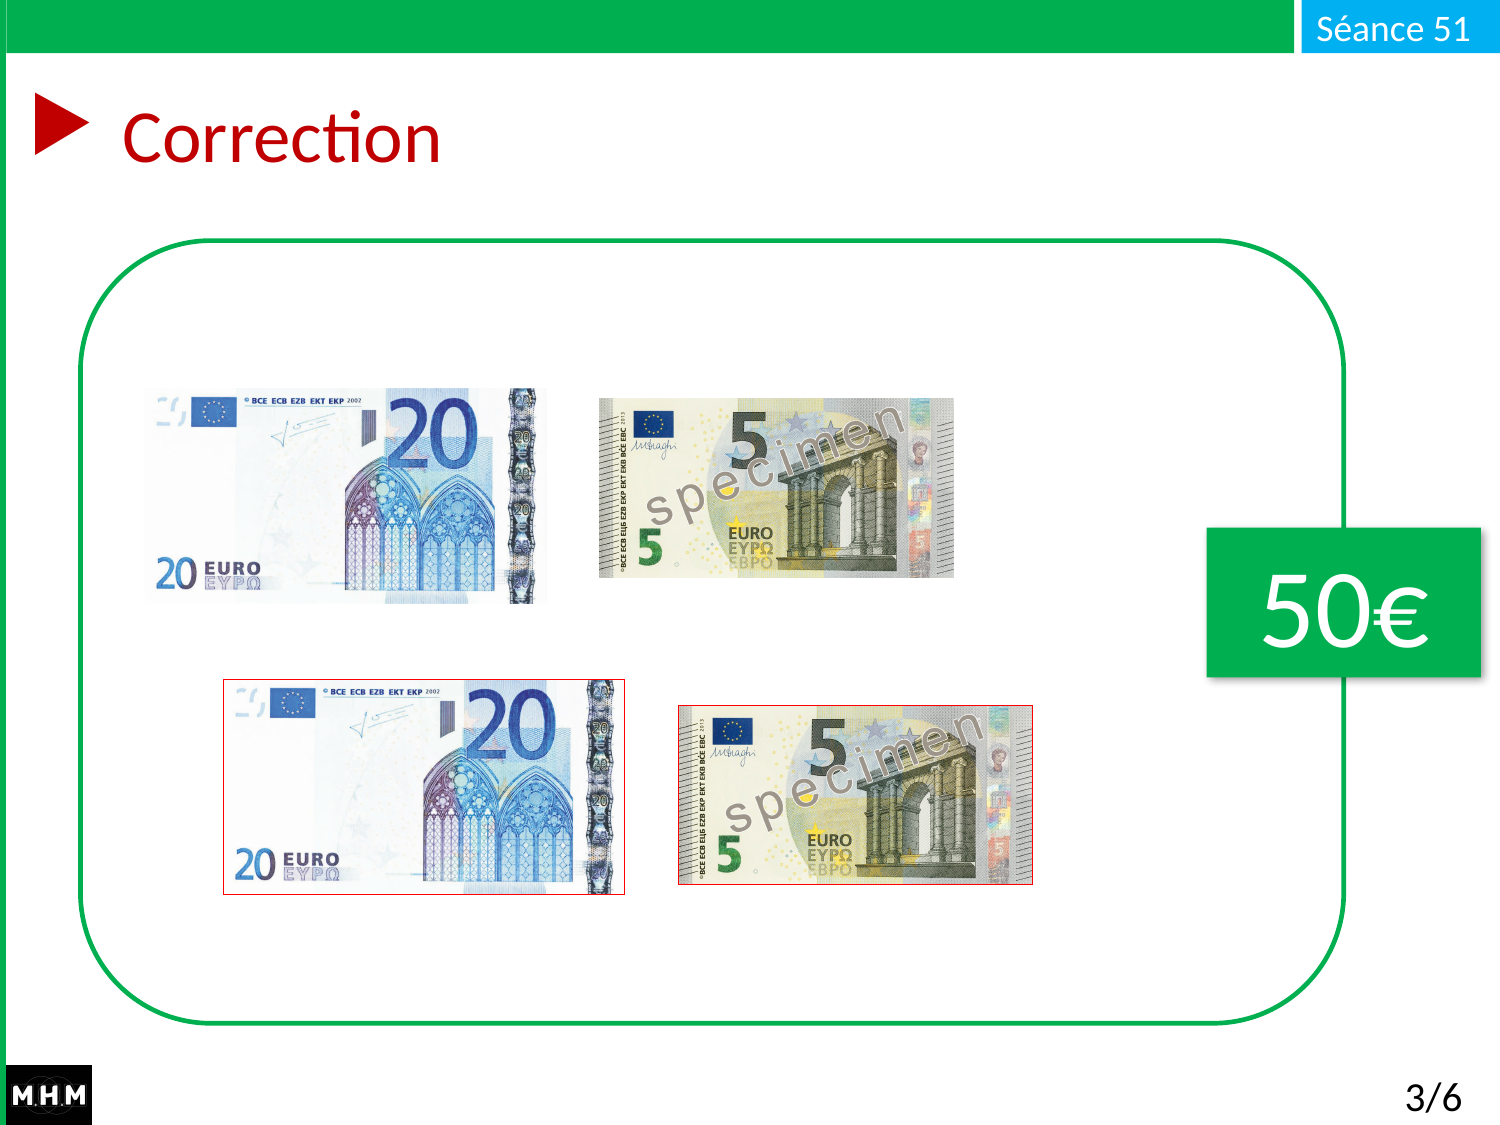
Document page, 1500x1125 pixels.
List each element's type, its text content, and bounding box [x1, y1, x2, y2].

text_box [79, 239, 1345, 1025]
picture [223, 679, 625, 895]
text_box 3/6 [1389, 1068, 1500, 1125]
picture [599, 398, 954, 578]
picture [144, 388, 547, 604]
picture [678, 705, 1033, 885]
title Correction [13, 58, 1453, 219]
picture [6, 1065, 92, 1125]
text_box 50€ [1206, 527, 1481, 678]
